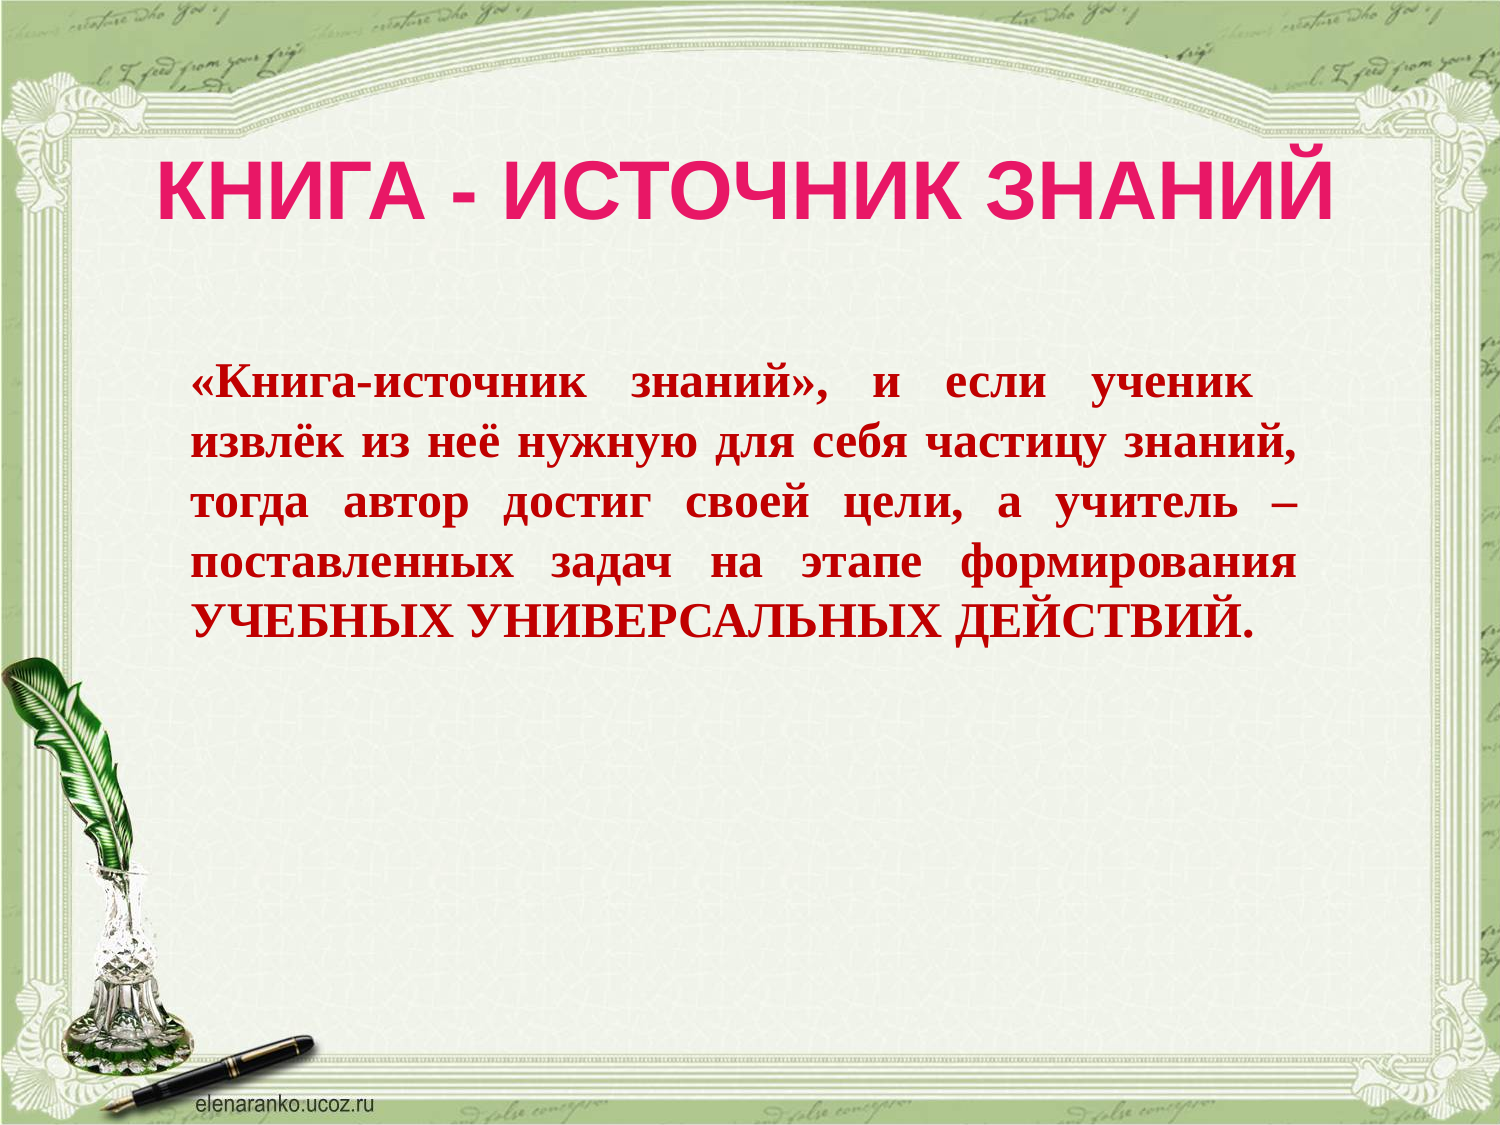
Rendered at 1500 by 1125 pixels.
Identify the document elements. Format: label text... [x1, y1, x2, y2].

picture [0, 0, 1500, 1125]
text_box «Книга-источник знаний», и если ученик извлёк из неё нужную для себя частицу знаний, тогда автор достиг своей цели, а учитель – поставленных задач на этапе формирования УЧЕБНЫХ УНИВЕРСАЛЬНЫХ ДЕЙСТВИЙ. [175, 339, 1313, 655]
text_box КНИГА - ИСТОЧНИК ЗНАНИЙ [140, 128, 1418, 244]
